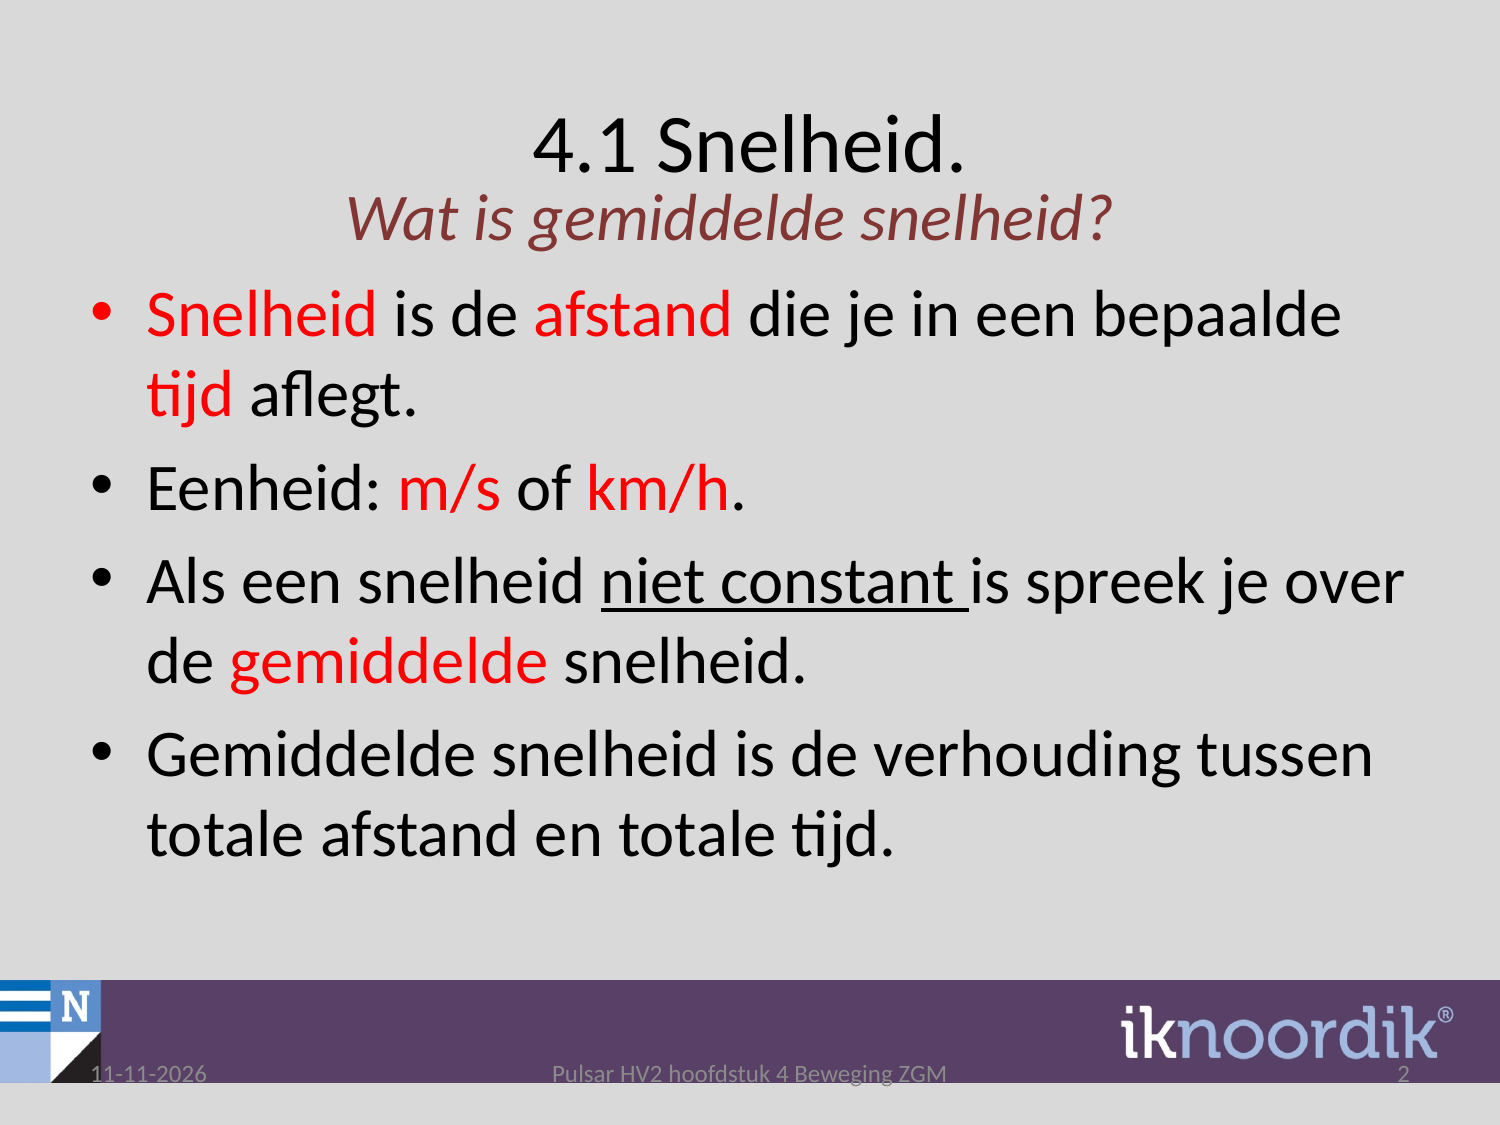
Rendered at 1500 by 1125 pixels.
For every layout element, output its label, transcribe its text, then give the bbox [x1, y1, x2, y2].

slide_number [75, 1042, 425, 1103]
footer Pulsar HV2 hoofdstuk 4 Beweging ZGM [512, 1042, 988, 1103]
text_box Wat is gemiddelde snelheid? [330, 166, 1170, 262]
title 4.1 Snelheid. [74, 44, 1426, 233]
list Snelheid is de afstand die je in een bepaalde tijd aflegt. Eenheid: m/s of km/h. Als een snelheid niet constant is spreek je over de gemiddelde snelheid. Gemiddelde snelheid is de verhouding tussen totale afstand en totale tijd. [74, 262, 1426, 1006]
slide_number 2 [1074, 1042, 1425, 1103]
picture [0, 980, 1500, 1083]
